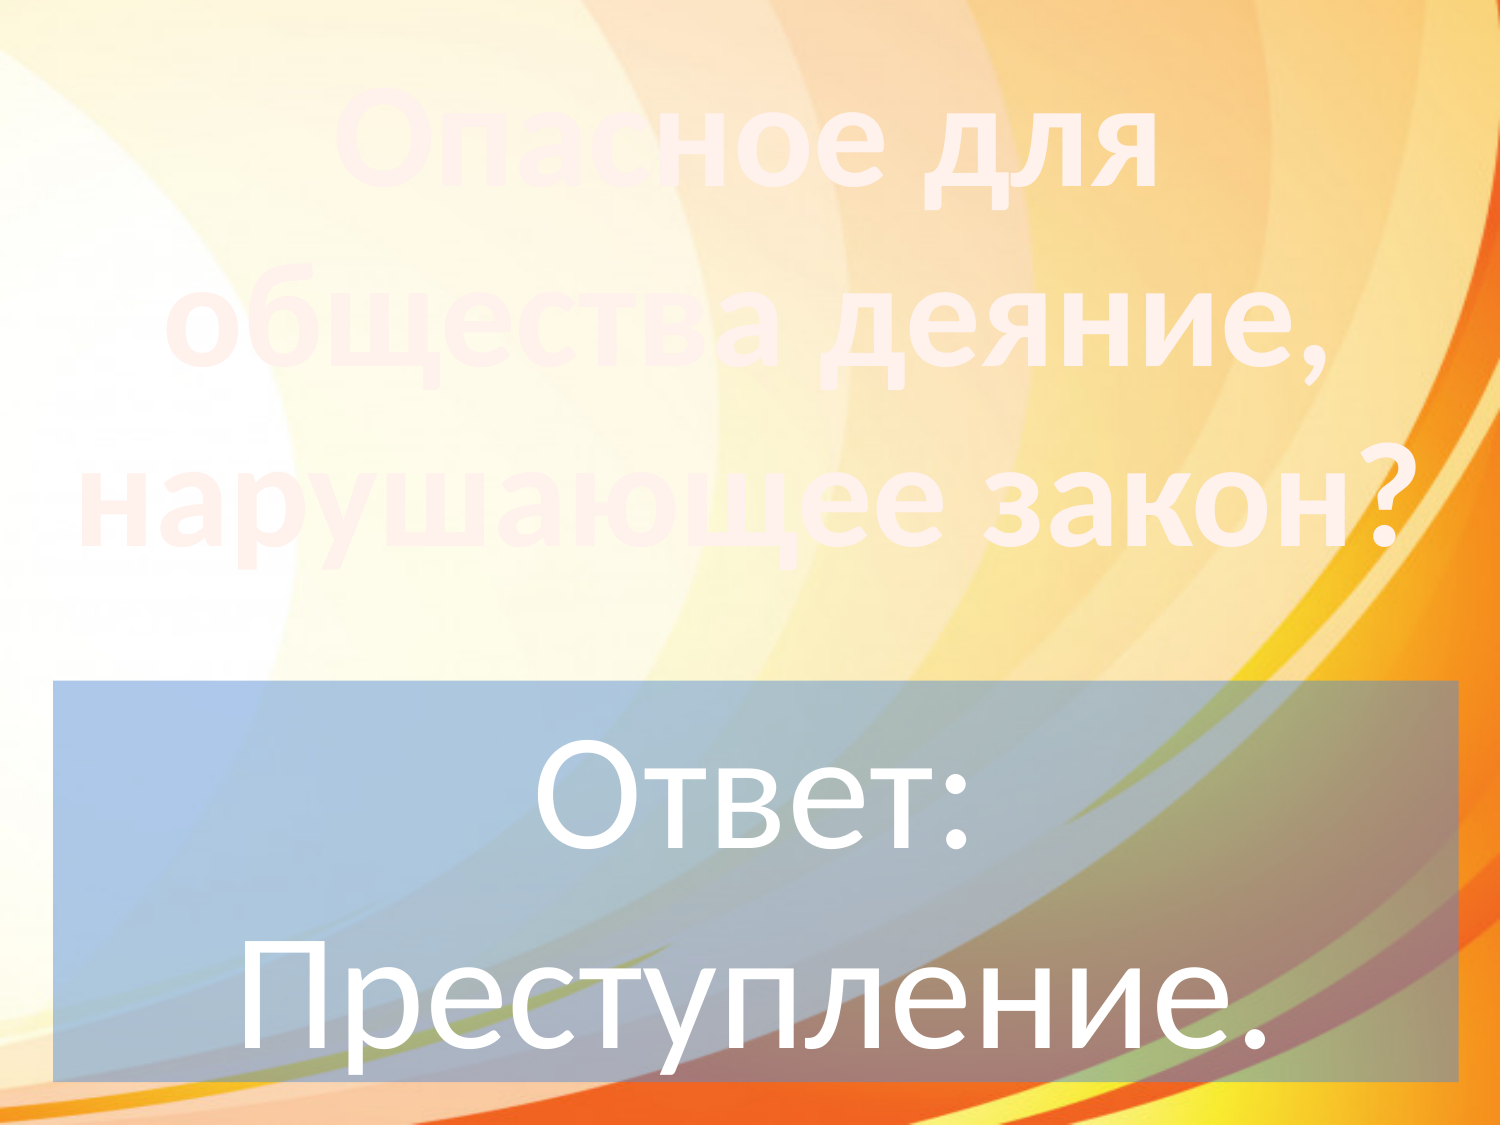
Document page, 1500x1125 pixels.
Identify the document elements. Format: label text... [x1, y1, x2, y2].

picture [0, 0, 1500, 1125]
text_box Ответ: Преступление. [51, 679, 1461, 1084]
text_box Опасное для общества деяние, нарушающее закон? [57, 29, 1441, 585]
